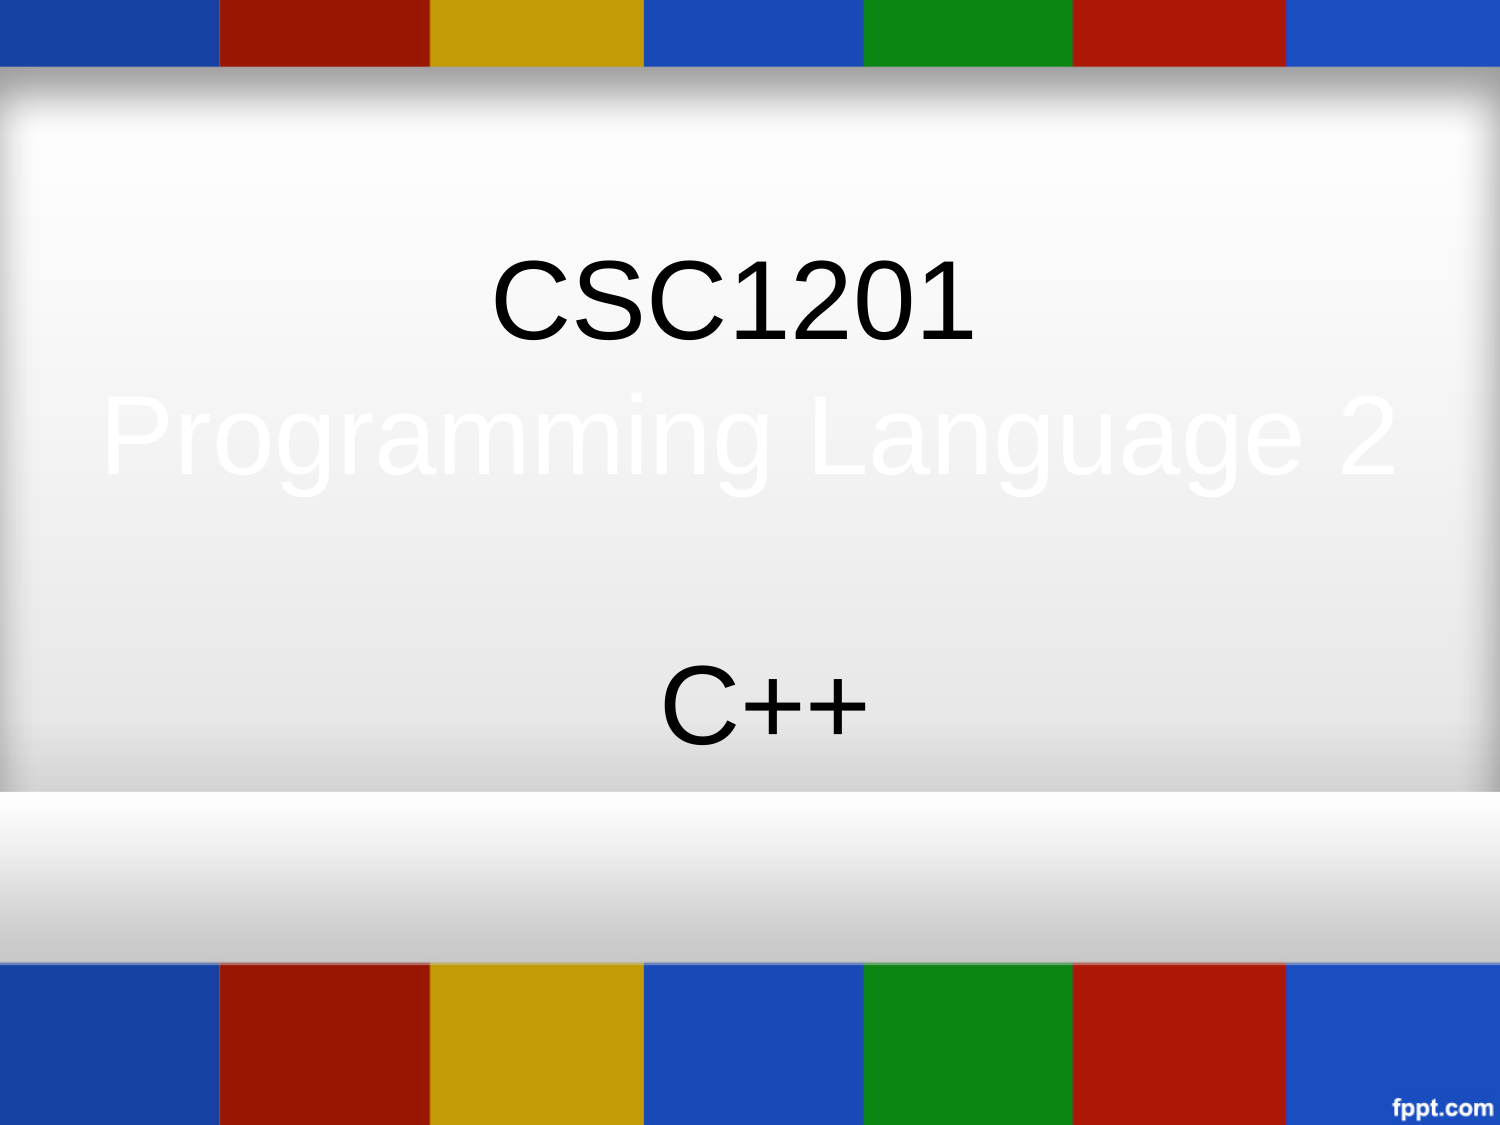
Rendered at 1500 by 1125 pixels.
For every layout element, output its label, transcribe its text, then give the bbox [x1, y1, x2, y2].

picture [0, 0, 1500, 1125]
title CSC1201 Programming Language 2 C++ [76, 231, 1424, 764]
